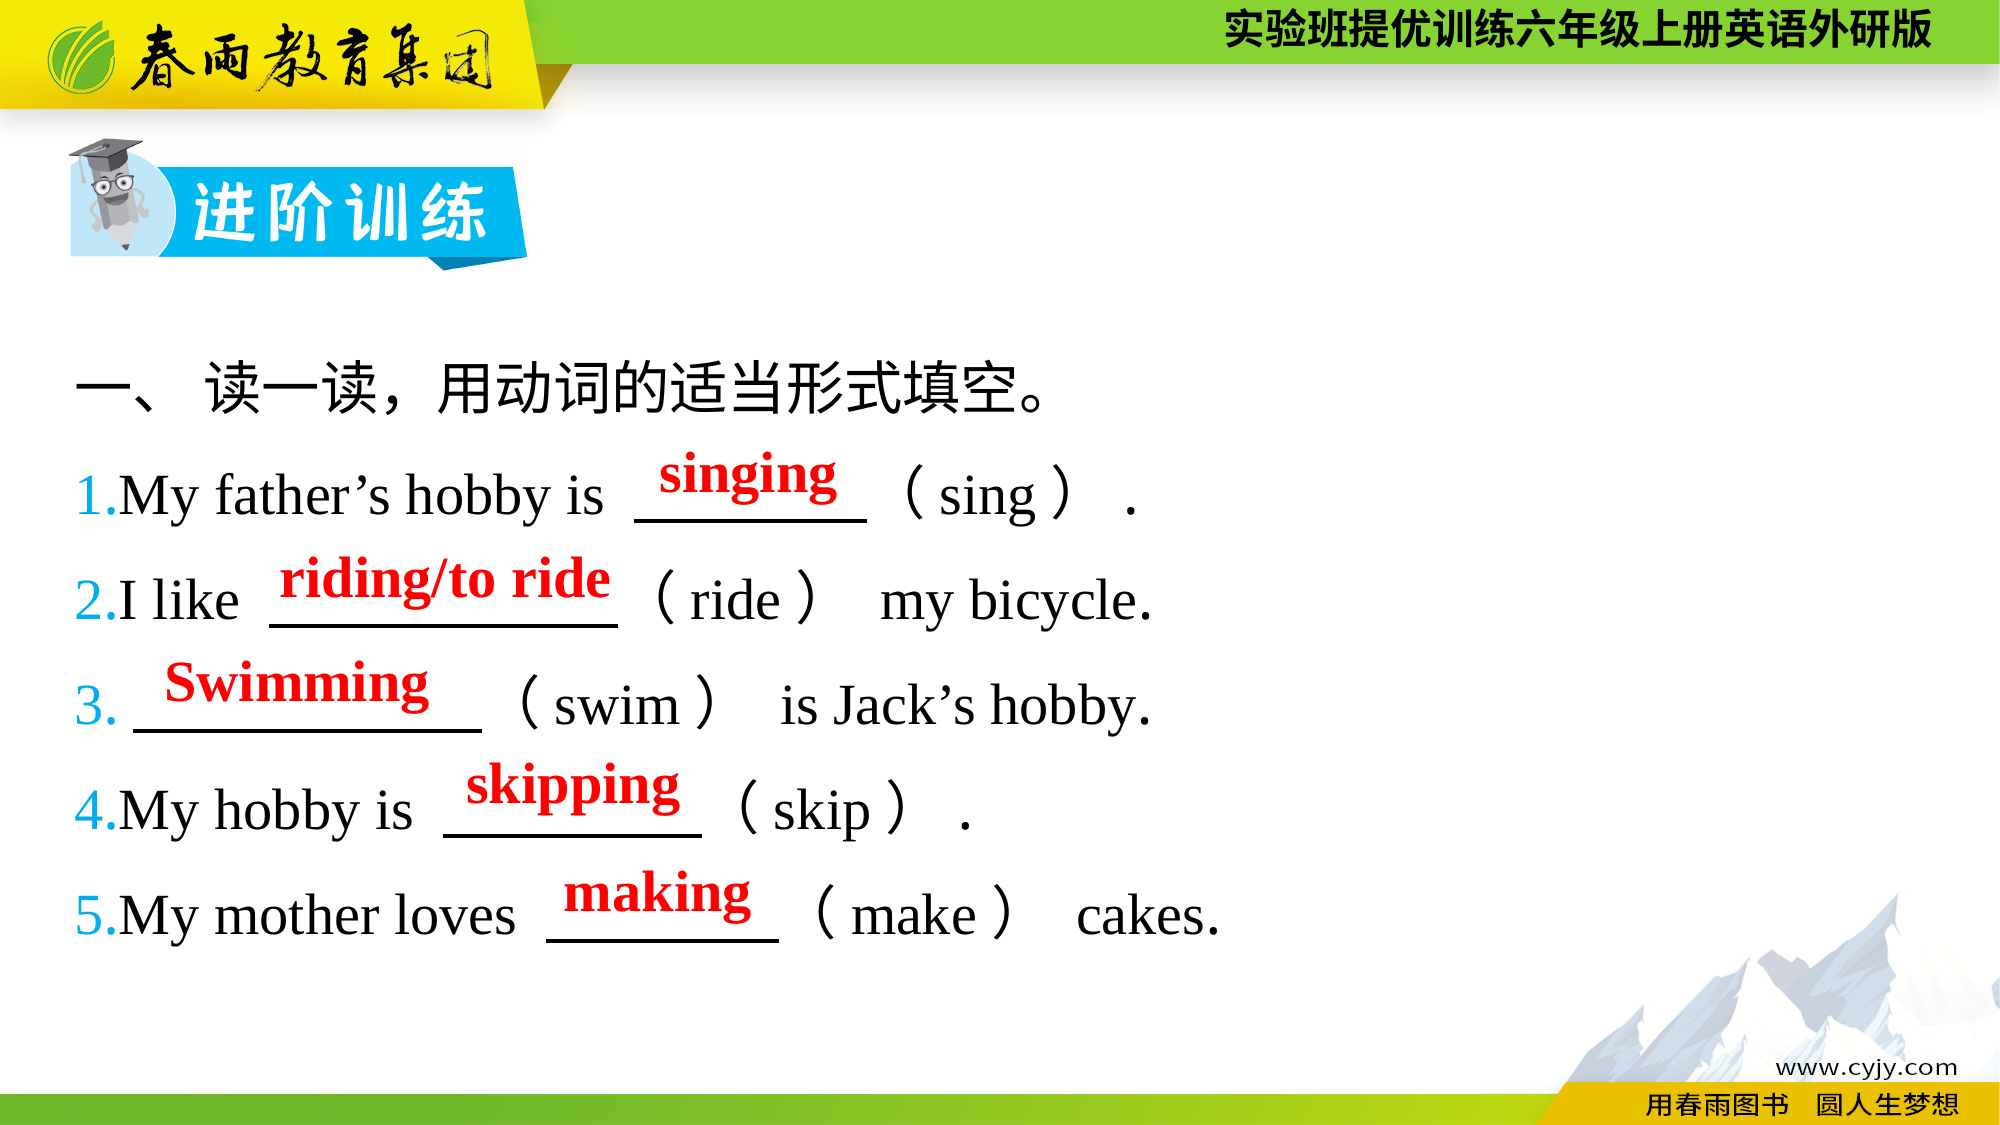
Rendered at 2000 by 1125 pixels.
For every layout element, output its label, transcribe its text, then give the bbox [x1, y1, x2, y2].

list 一、 读一读，用动词的适当形式填空。 1.My father’s hobby is （sing）. 2.I like （ride） my bicycle. 3. （swim） is Jack’s hobby. 4.My hobby is （skip）. 5.My mother loves （make） cakes. [59, 308, 1944, 960]
text_box Swimming [149, 635, 446, 721]
text_box singing [644, 426, 853, 512]
picture [0, 0, 2000, 1125]
text_box skipping [451, 738, 696, 823]
text_box riding/to ride [264, 532, 627, 617]
text_box making [549, 845, 768, 931]
